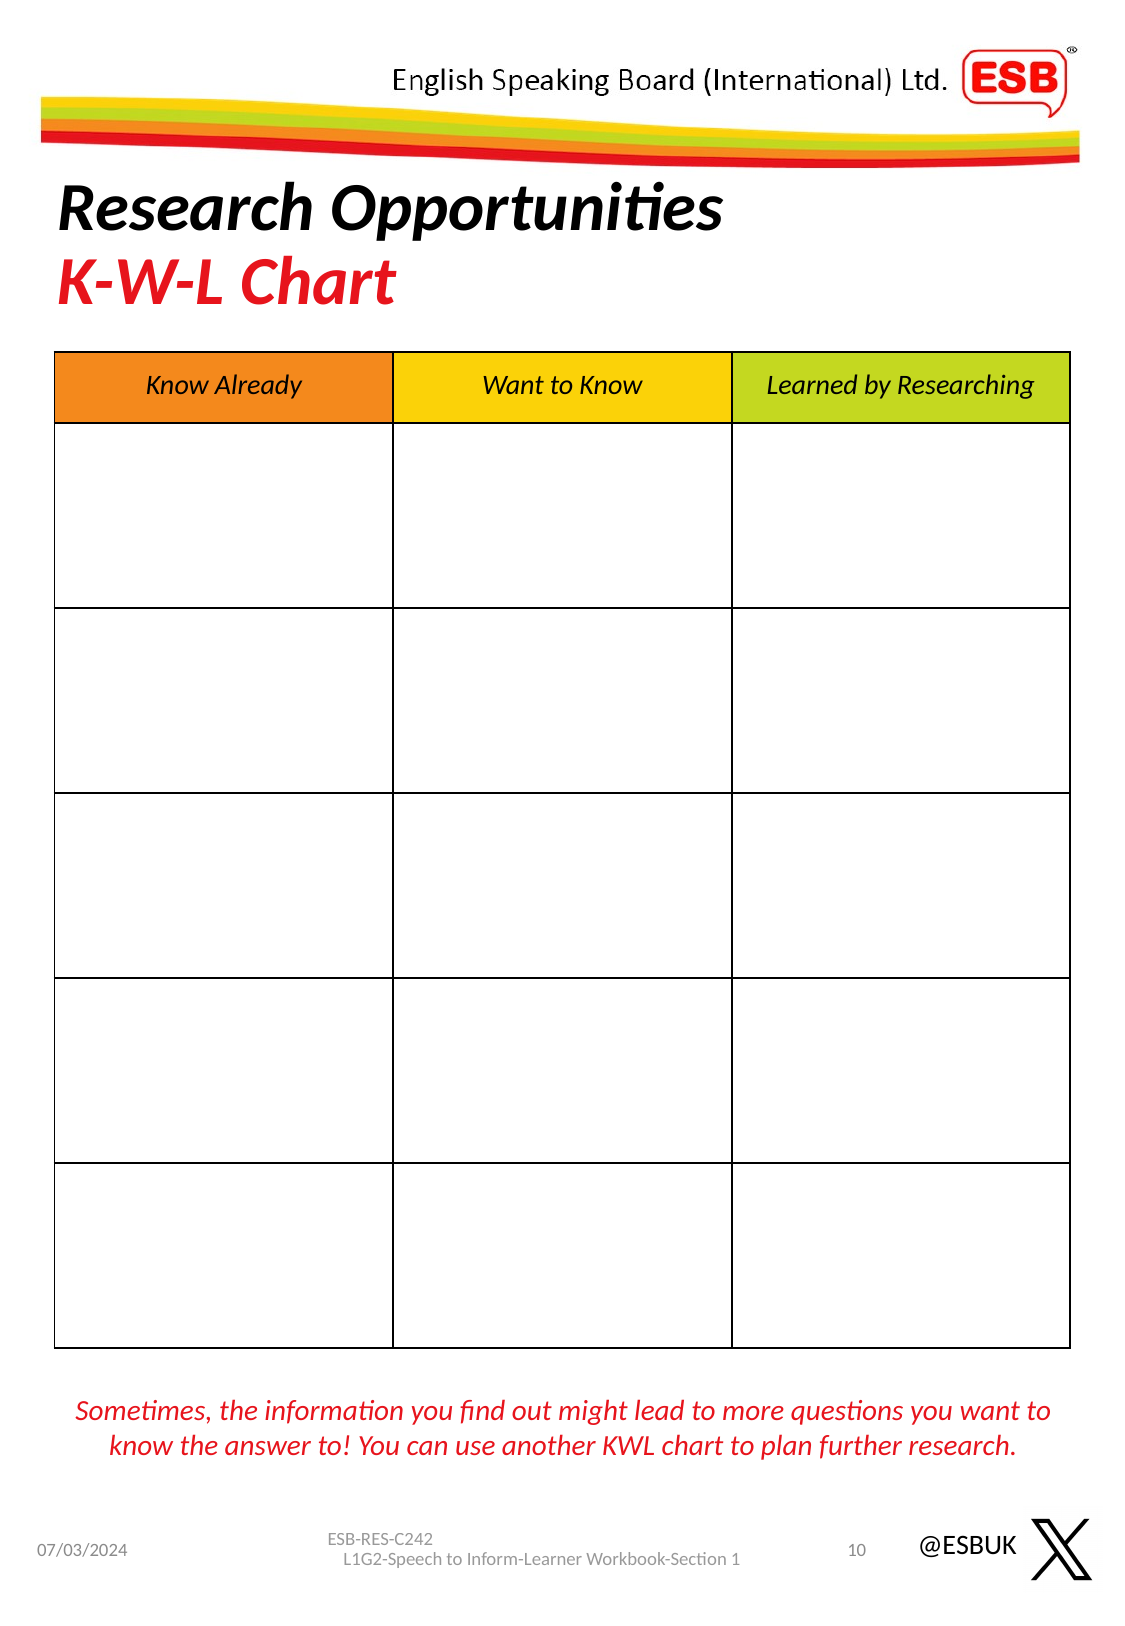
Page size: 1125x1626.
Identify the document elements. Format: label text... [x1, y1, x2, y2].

table_cell [394, 424, 731, 607]
table_cell [55, 609, 392, 792]
picture [1022, 1506, 1103, 1593]
table_cell [55, 794, 392, 977]
table_cell [733, 424, 1069, 607]
table_cell [394, 794, 731, 977]
title Research Opportunities K-W-L Chart [42, 162, 1014, 329]
table_cell [394, 609, 731, 792]
table_cell [394, 1164, 731, 1347]
table_cell [733, 979, 1069, 1162]
table_cell [55, 979, 392, 1162]
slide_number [22, 1506, 276, 1593]
table_cell [55, 424, 392, 607]
footer ESB-RES-C242 L1G2-Speech to Inform-Learner Workbook-Section 1 [296, 1506, 697, 1593]
text_box Sometimes, the information you find out might lead to more questions you want to know the answer to! You can use another KWL chart to plan further research. [55, 1384, 1072, 1469]
table_cell [55, 1164, 392, 1347]
table_cell [733, 609, 1069, 792]
table_cell [394, 979, 731, 1162]
table_header Know Already [55, 353, 392, 422]
table_cell [733, 1164, 1069, 1347]
picture [0, 1, 1125, 234]
table_cell [733, 794, 1069, 977]
table_header Learned by Researching [733, 353, 1069, 422]
table_header Want to Know [394, 353, 731, 422]
slide_number 10 [697, 1506, 882, 1593]
